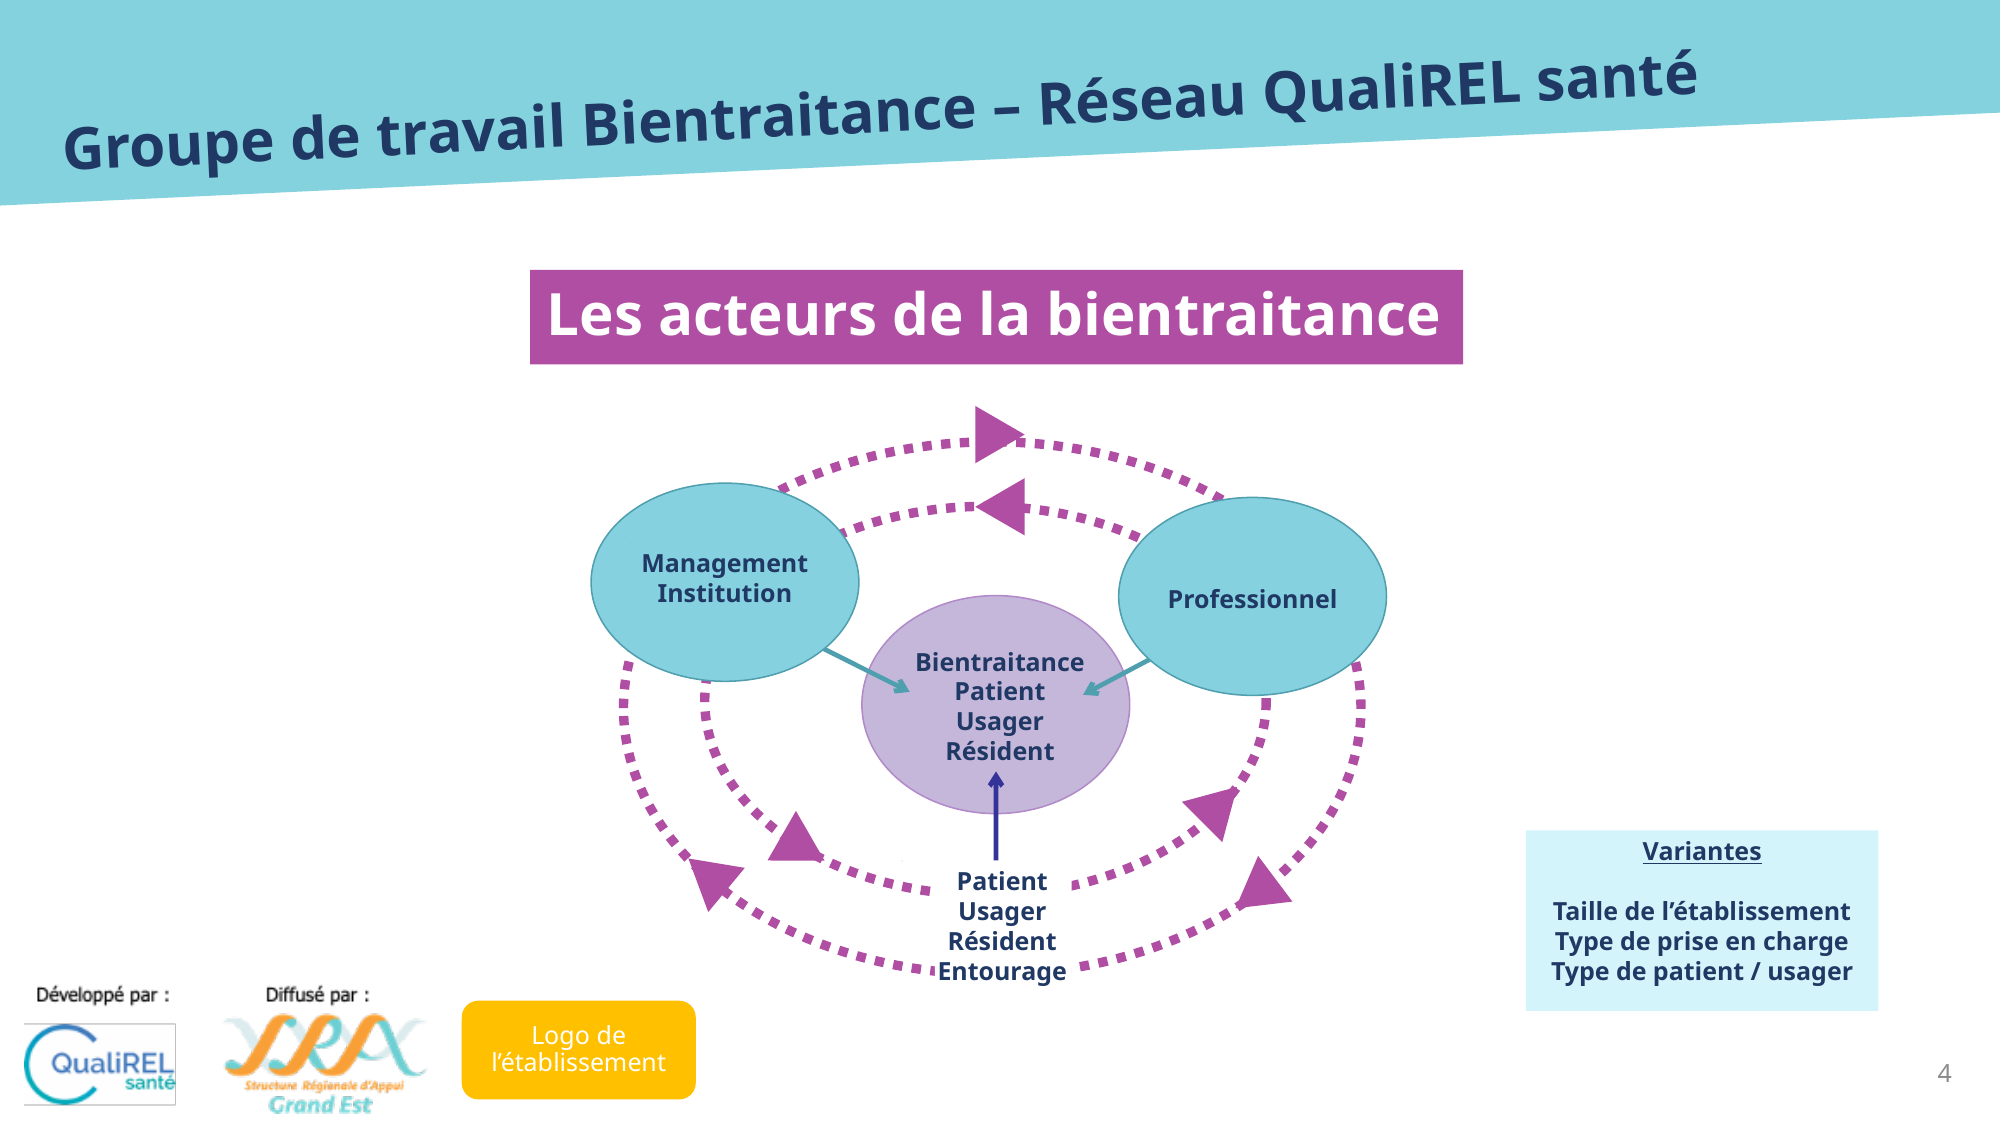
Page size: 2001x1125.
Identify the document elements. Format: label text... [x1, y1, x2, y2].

text_box [529, 355, 1464, 365]
text_box [973, 476, 1026, 538]
text_box Professionnel [1151, 578, 1355, 616]
text_box [1179, 785, 1239, 845]
text_box Patient Usager Résident Entourage [900, 860, 1104, 897]
picture [24, 975, 428, 1114]
text_box Variantes Taille de l’établissement Type de prise en charge Type de patient / usager [1525, 830, 1879, 1011]
slide_number 4 [1308, 1042, 1967, 1103]
text_box [778, 442, 1222, 539]
text_box Les acteurs de la bientraitance [487, 269, 1500, 355]
text_box Groupe de travail Bientraitance – Réseau QualiREL santé [45, 25, 1716, 191]
text_box Management Institution [623, 542, 827, 621]
text_box [974, 404, 1027, 466]
text_box [704, 506, 1267, 886]
text_box [1118, 497, 1387, 696]
text_box [591, 483, 859, 682]
text_box Logo de l’établissement [472, 1009, 686, 1092]
text_box [0, 0, 2000, 207]
text_box [1233, 853, 1295, 910]
text_box [686, 857, 747, 915]
text_box [460, 999, 697, 1101]
text_box [934, 897, 1073, 1011]
text_box [1073, 661, 1361, 968]
text_box [765, 808, 827, 862]
text_box [623, 654, 934, 972]
